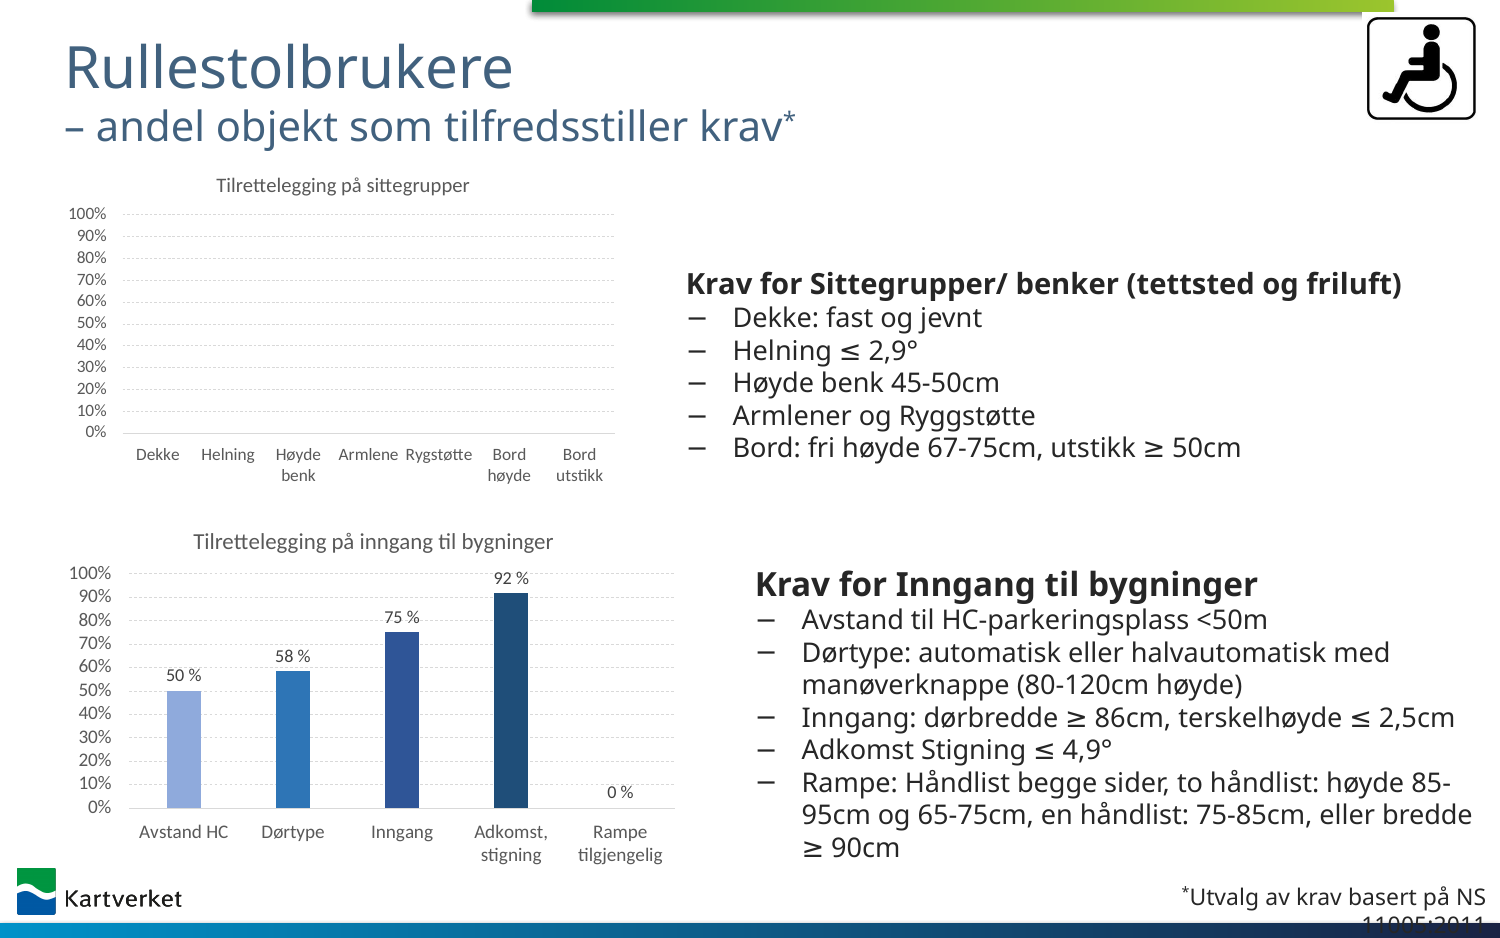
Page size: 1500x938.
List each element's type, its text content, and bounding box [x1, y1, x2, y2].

picture [62, 520, 686, 874]
text_box *Utvalg av krav basert på NS 11005:2011 [1068, 873, 1500, 938]
text_box Krav for Inngang til bygninger Avstand til HC-parkeringsplass <50m Dørtype: automatisk eller halvautomatisk med manøverknappe (80-120cm høyde) Inngang: dørbredde ≥ 86cm, terskelhøyde ≤ 2,5cm Adkomst Stigning ≤ 4,9° Rampe: Håndlist begge sider, to håndlist: høyde 85-95cm og 65-75cm, en håndlist: 75-85cm, eller bredde ≥ 90cm [740, 555, 1491, 870]
picture [1362, 12, 1481, 126]
text_box Krav for Sittegrupper/ benker (tettsted og friluft) Dekke: fast og jevnt Helning ≤ 2,9° Høyde benk 45-50cm Armlener og Ryggstøtte Bord: fri høyde 67-75cm, utstikk ≥ 50cm [670, 258, 1418, 471]
text_box Rullestolbrukere – andel objekt som tilfredsstiller krav* [49, 25, 1431, 158]
picture [62, 166, 625, 492]
